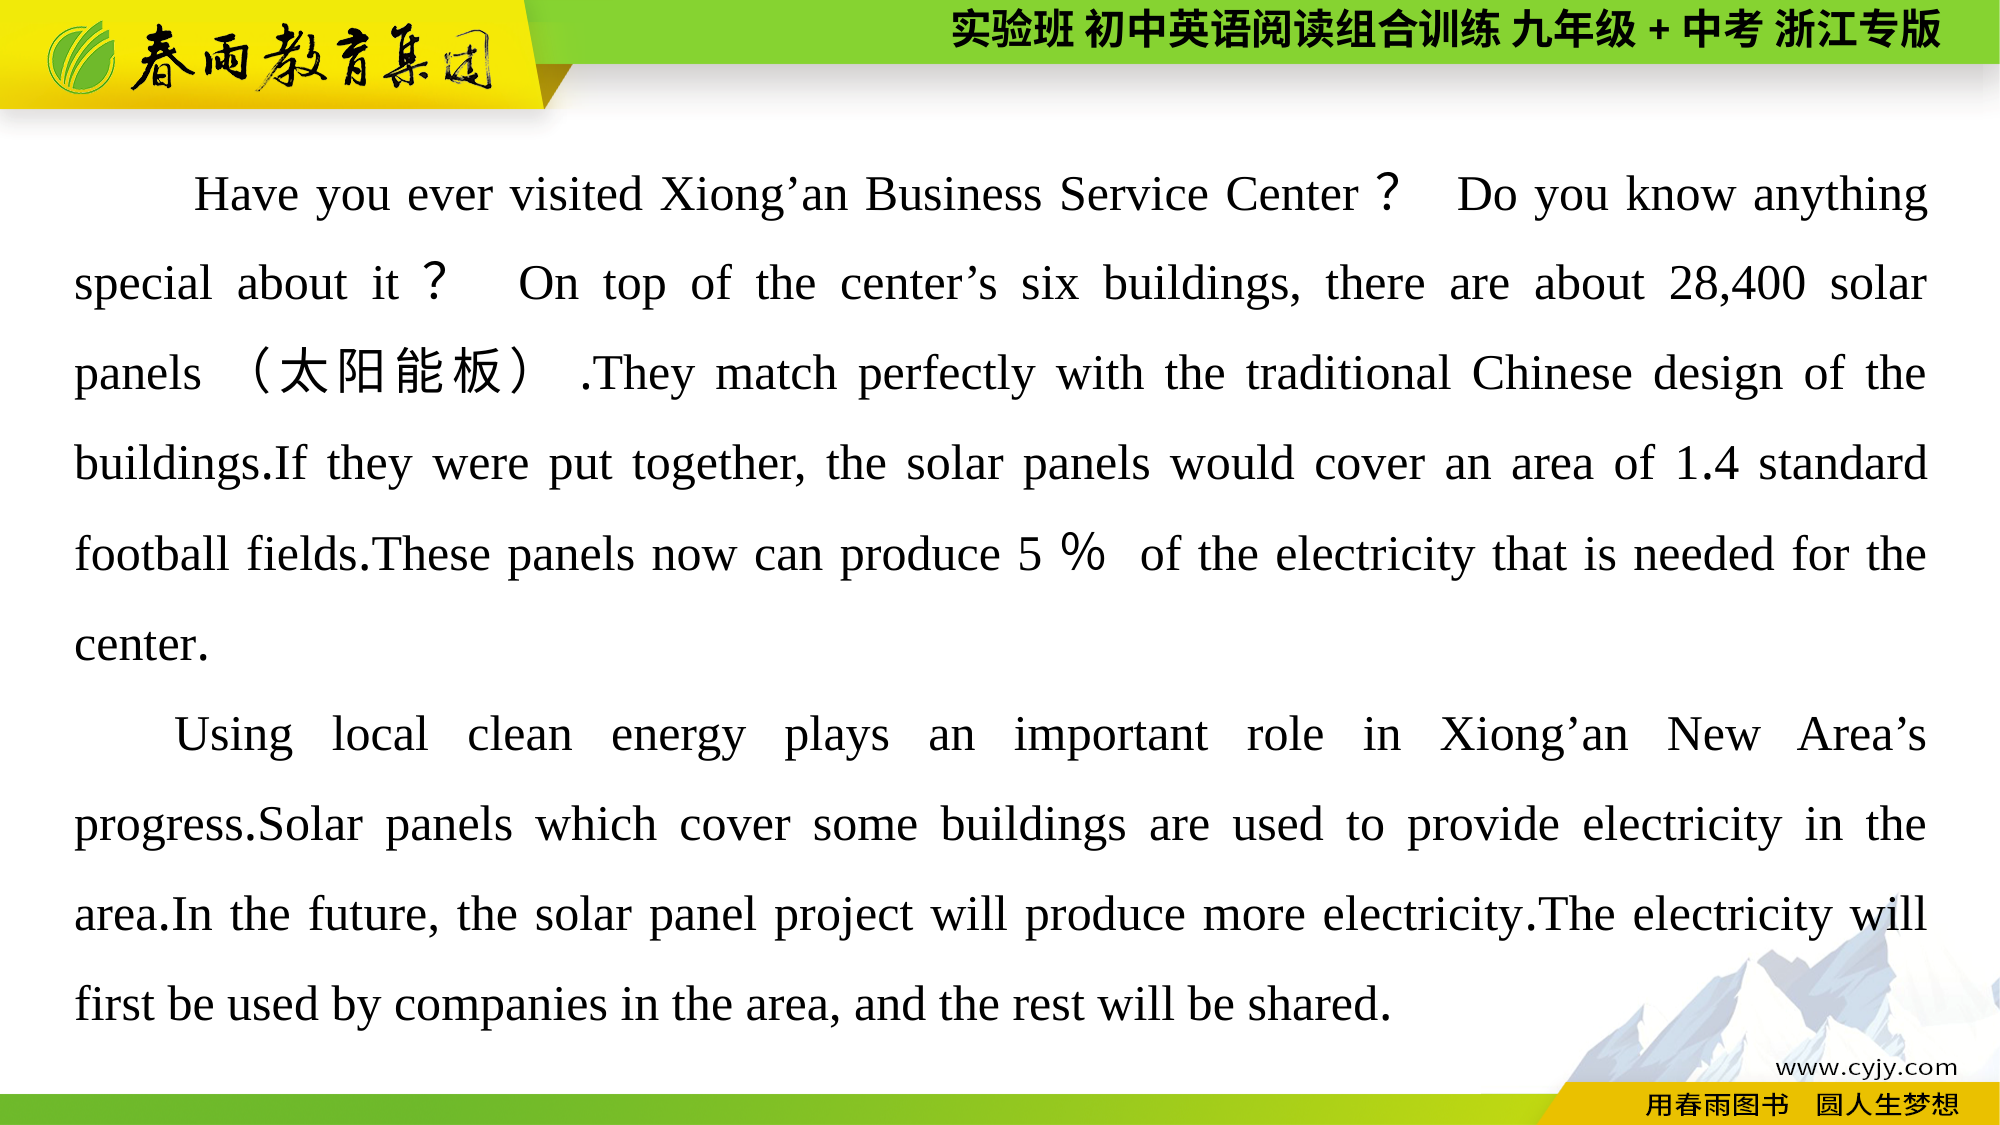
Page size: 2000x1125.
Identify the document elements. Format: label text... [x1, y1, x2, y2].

picture [0, 0, 2000, 1125]
list Have you ever visited Xiong’an Business Service Center？ Do you know anything special about it？ On top of the center’s six buildings, there are about 28,400 solar panels（太阳能板）.They match perfectly with the traditional Chinese design of the buildings.If they were put together, the solar panels would cover an area of 1.4 standard football fields.These panels now can produce 5％ of the electricity that is needed for the center. Using local clean energy plays an important role in Xiong’an New Area’s progress.Solar panels which cover some buildings are used to provide electricity in the area.In the future, the solar panel project will produce more electricity.The electricity will first be used by companies in the area, and the rest will be shared. [59, 122, 1944, 944]
